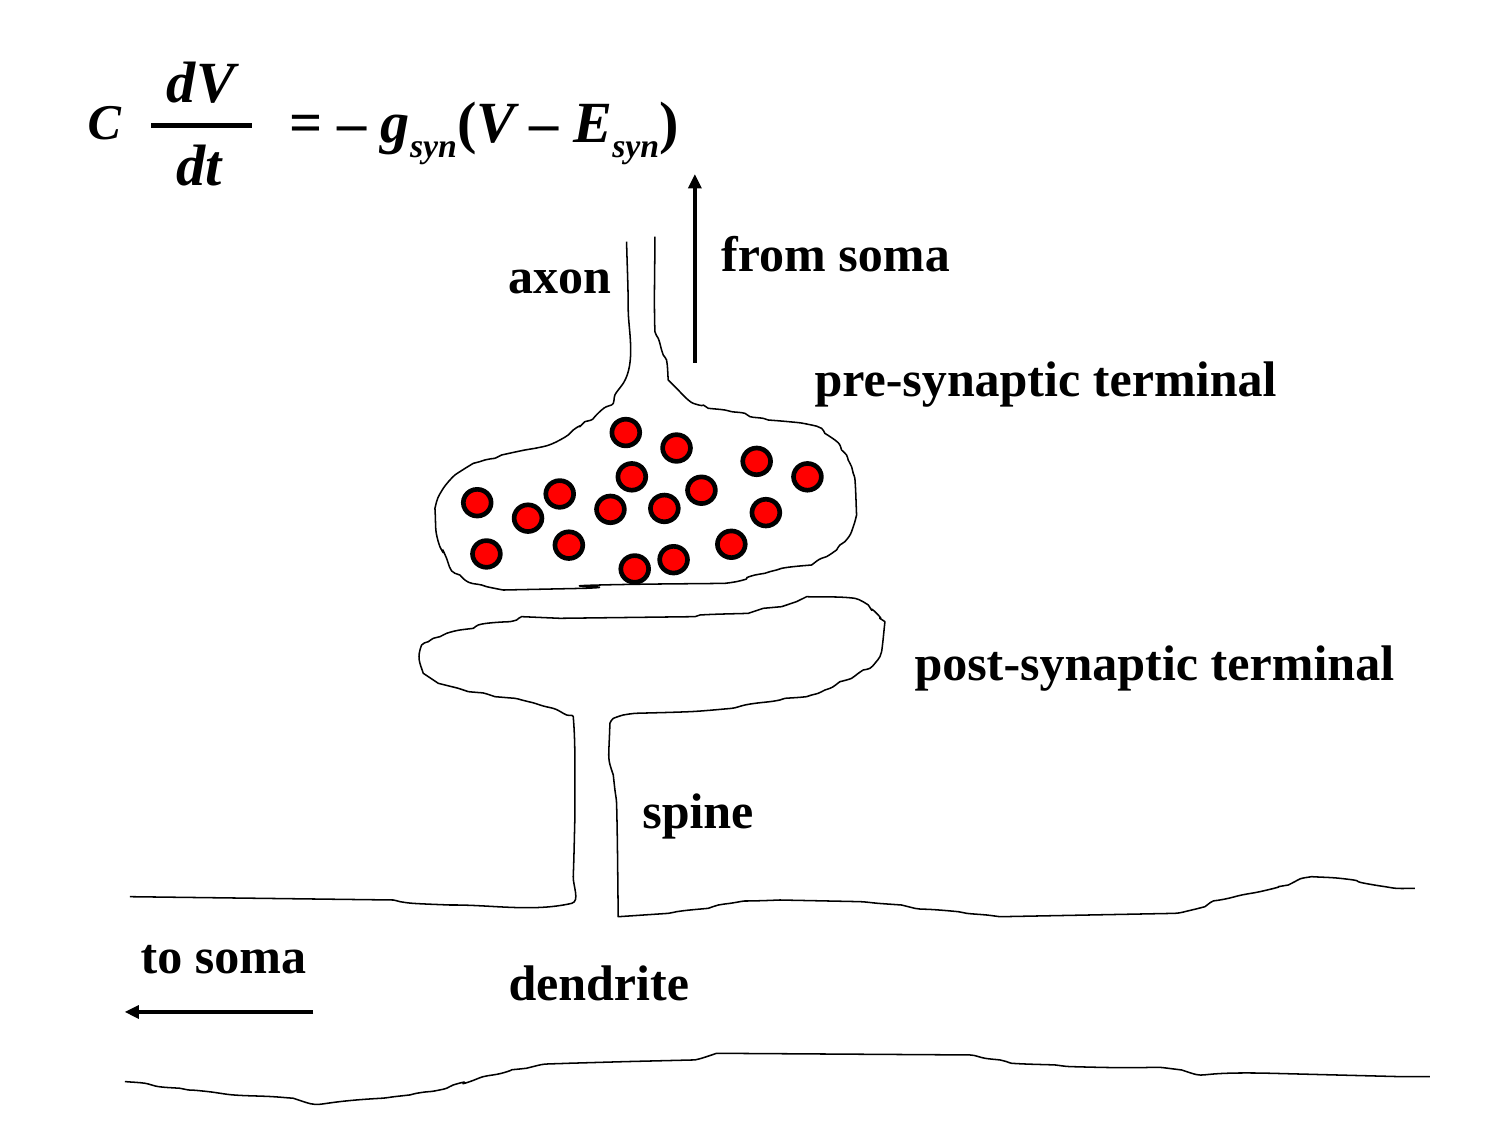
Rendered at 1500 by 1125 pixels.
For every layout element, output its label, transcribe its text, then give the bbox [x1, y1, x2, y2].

text_box [434, 473, 457, 575]
text_box [827, 434, 857, 557]
text_box C [72, 82, 136, 157]
text_box pre-synaptic terminal [799, 339, 1292, 415]
text_box dt [161, 119, 237, 124]
text_box [129, 596, 1415, 917]
text_box dV [152, 37, 250, 122]
text_box [626, 236, 655, 267]
text_box to soma [125, 916, 322, 992]
text_box spine [627, 771, 769, 847]
text_box post-synaptic terminal [899, 622, 1410, 698]
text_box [463, 418, 822, 583]
text_box from soma [706, 214, 965, 289]
text_box axon [493, 236, 626, 312]
text_box [124, 1053, 1430, 1105]
text_box [594, 277, 752, 417]
text_box dt [161, 134, 237, 205]
text_box = – gsyn(V – Esyn) [274, 77, 694, 172]
text_box dendrite [493, 943, 705, 1019]
